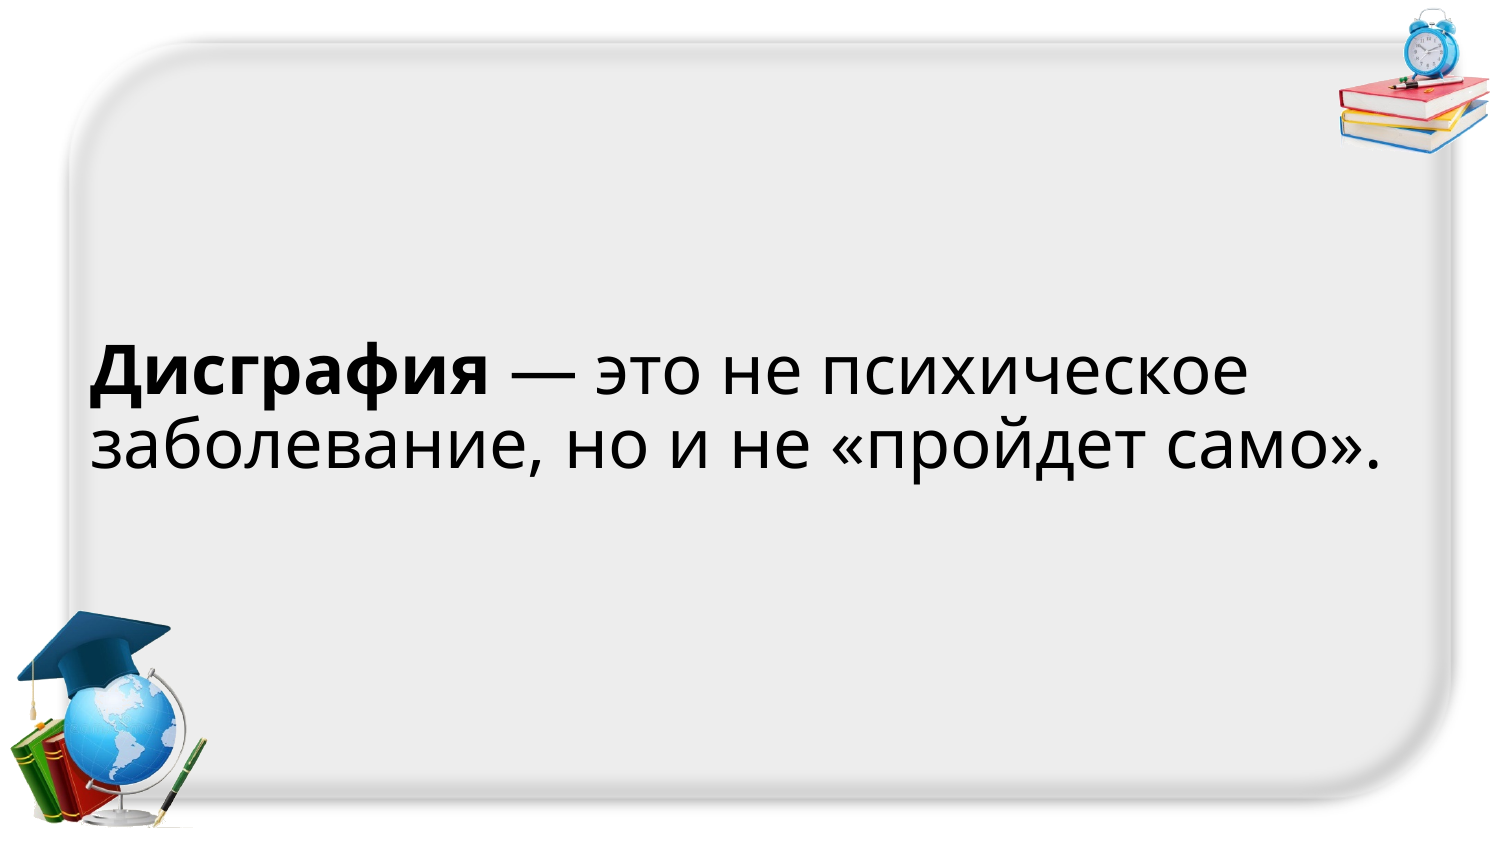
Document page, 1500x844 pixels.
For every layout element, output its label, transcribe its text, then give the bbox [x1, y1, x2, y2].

picture [1316, 0, 1500, 167]
title Дисграфия — это не психическое заболевание, но и не «пройдет само». [75, 33, 1425, 786]
picture [0, 587, 241, 844]
